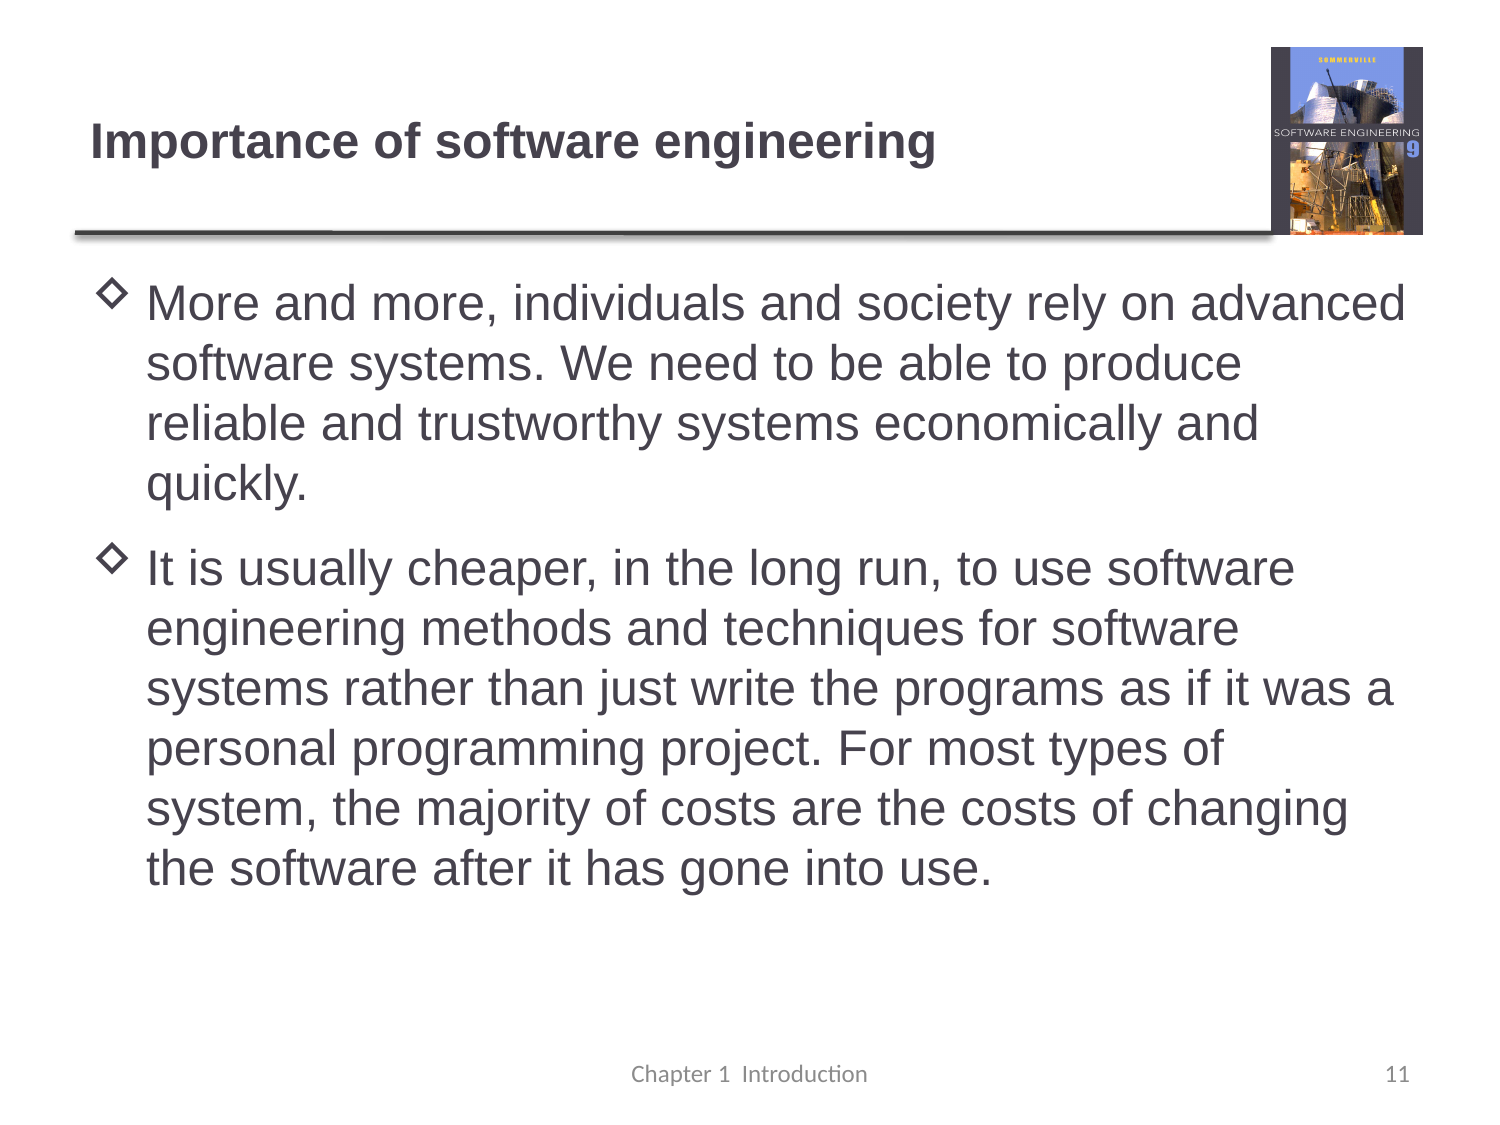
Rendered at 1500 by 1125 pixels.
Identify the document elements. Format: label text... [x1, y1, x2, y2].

picture [1272, 47, 1423, 235]
footer Chapter 1 Introduction [512, 1042, 988, 1103]
list More and more, individuals and society rely on advanced software systems. We need to be able to produce reliable and trustworthy systems economically and quickly. It is usually cheaper, in the long run, to use software engineering methods and techniques for software systems rather than just write the programs as if it was a personal programming project. For most types of system, the majority of costs are the costs of changing the software after it has gone into use. [75, 262, 1425, 1005]
title Importance of software engineering [74, 44, 1272, 233]
slide_number 11 [1074, 1042, 1425, 1103]
